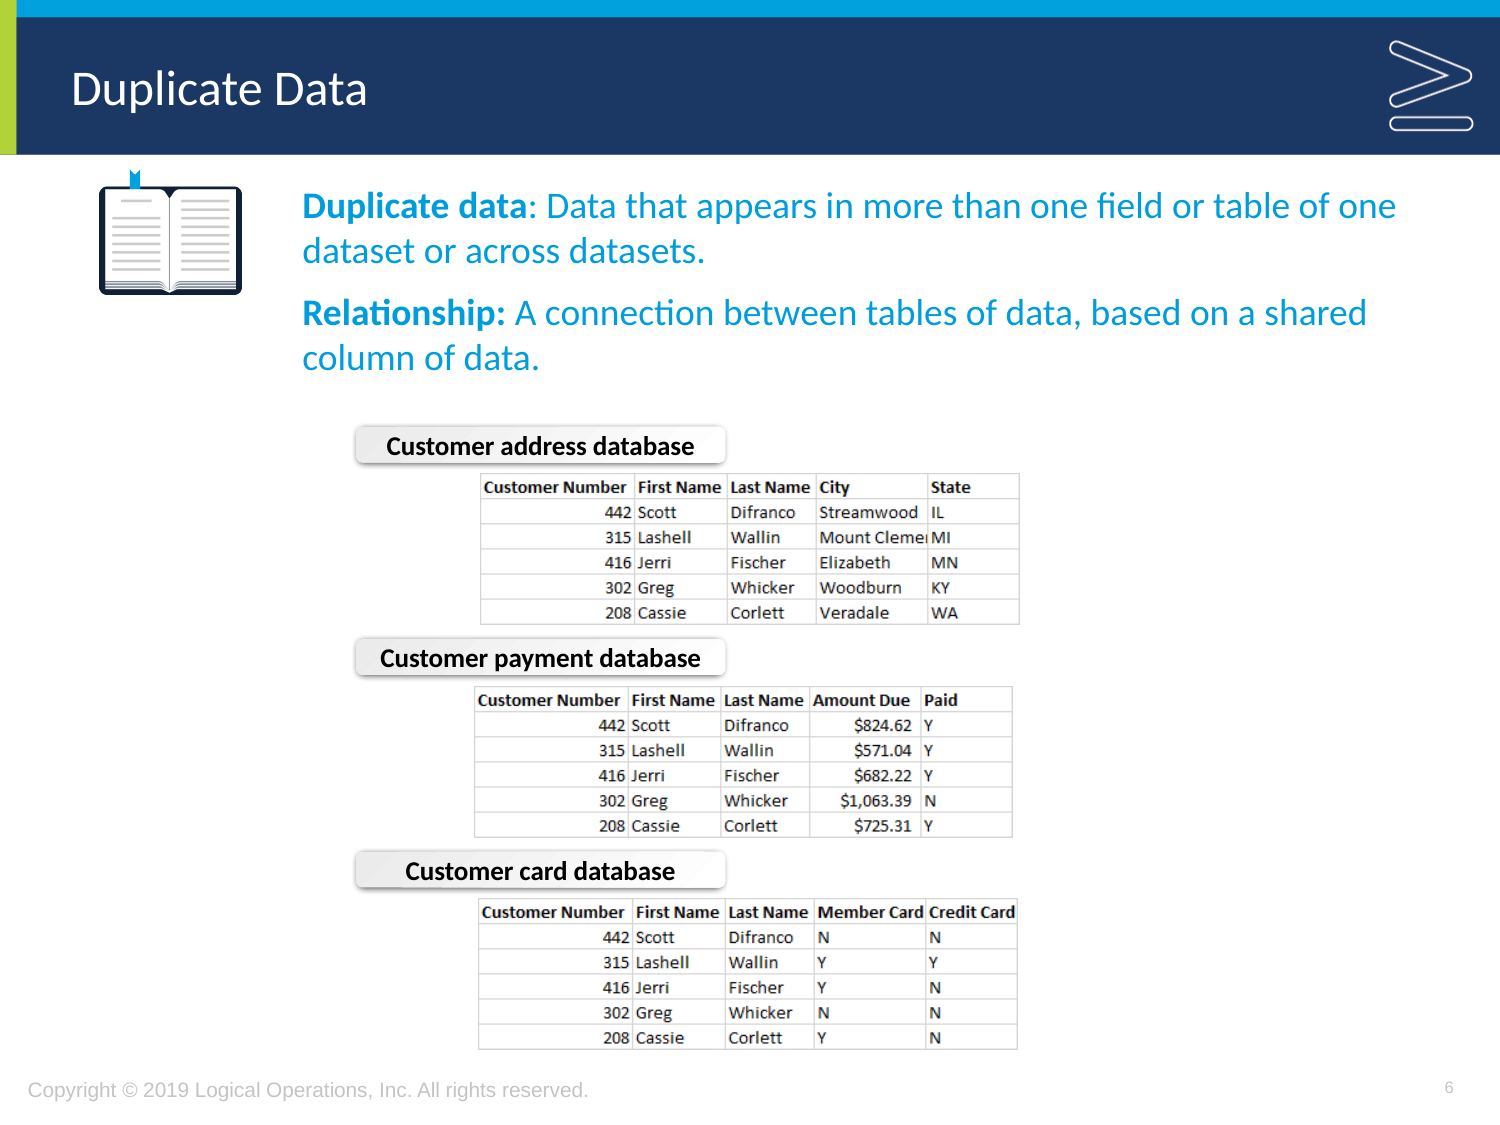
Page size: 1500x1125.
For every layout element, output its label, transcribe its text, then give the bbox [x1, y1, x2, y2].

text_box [355, 426, 1020, 1051]
title Duplicate Data [56, 16, 1350, 155]
list Duplicate data: Data that appears in more than one field or table of one dataset or across datasets. Relationship: A connection between tables of data, based on a shared column of data. [287, 173, 1425, 397]
picture [0, 0, 56, 155]
slide_number 6 [1118, 1057, 1469, 1118]
picture [99, 169, 242, 295]
picture [1350, 18, 1500, 155]
